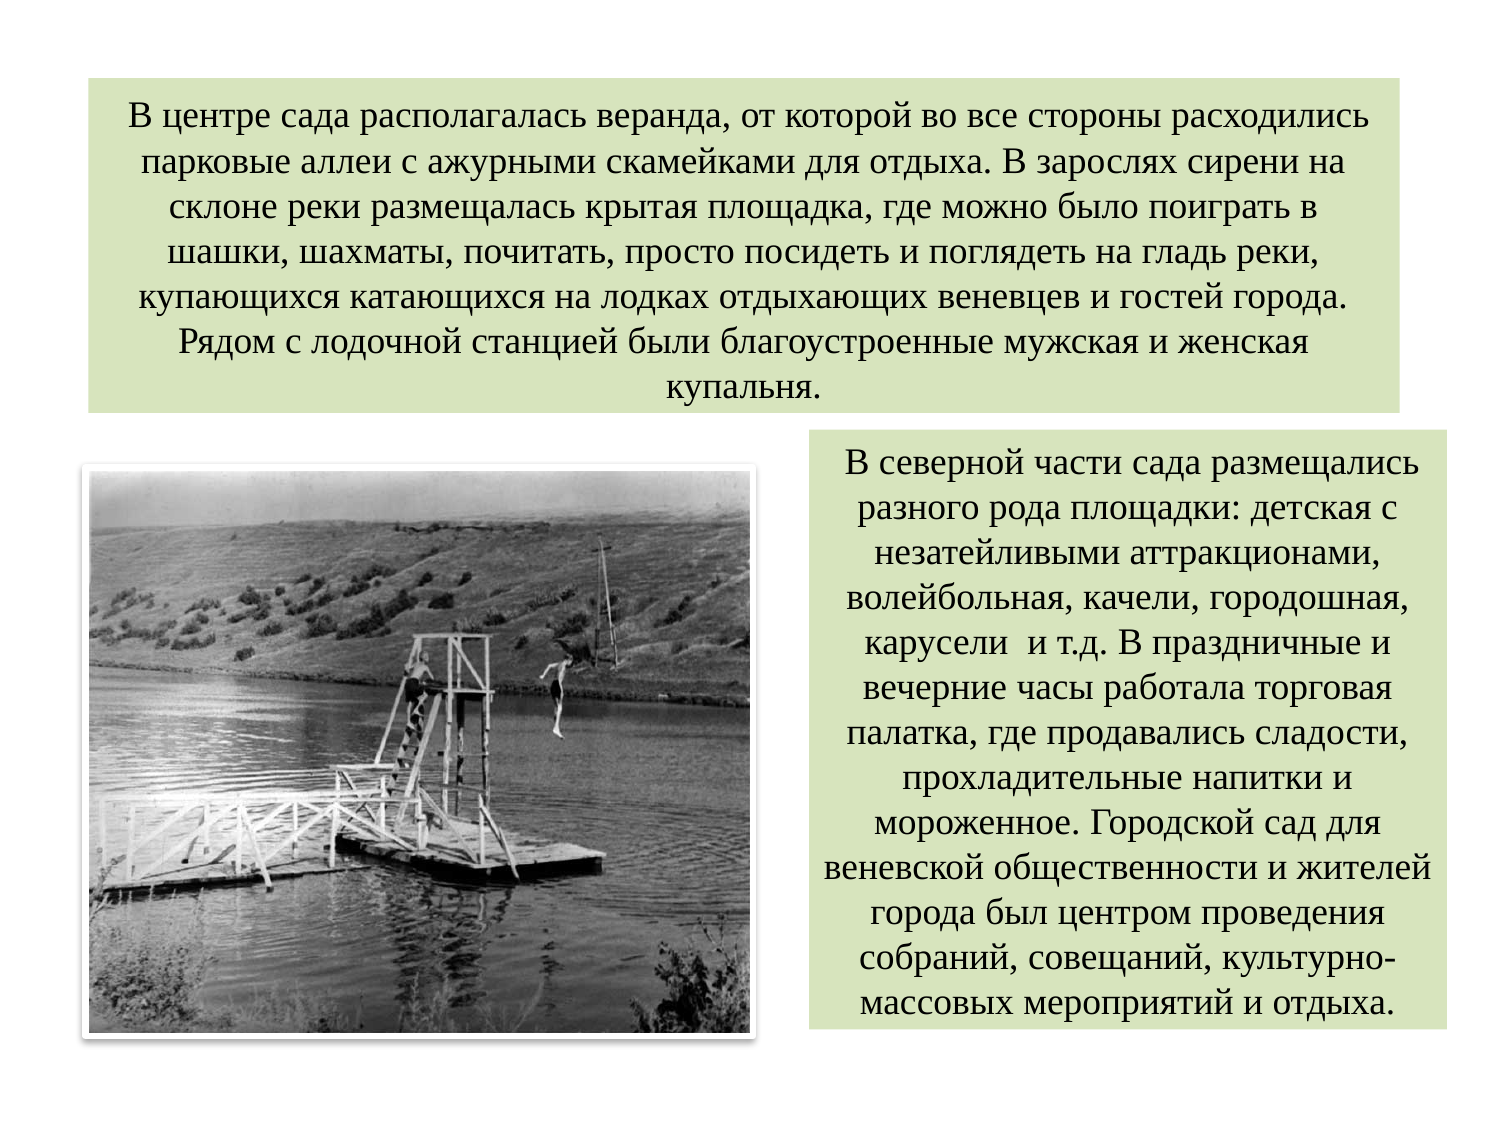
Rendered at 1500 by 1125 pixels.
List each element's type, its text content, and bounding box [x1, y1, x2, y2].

text_box В центре сада располагалась веранда, от которой во все стороны расходились парковые аллеи с ажурными скамейками для отдыха. В зарослях сирени на склоне реки размещалась крытая площадка, где можно было поиграть в шашки, шахматы, почитать, просто посидеть и поглядеть на гладь реки, купающихся катающихся на лодках отдыхающих веневцев и гостей города. Рядом с лодочной станцией были благоустроенные мужская и женская купальня. [88, 78, 1400, 413]
picture [88, 470, 751, 1034]
text_box В северной части сада размещались разного рода площадки: детская с незатейливыми аттракционами, волейбольная, качели, городошная, карусели и т.д. В праздничные и вечерние часы работала торговая палатка, где продавались сладости, прохладительные напитки и мороженное. Городской сад для веневской общественности и жителей города был центром проведения собраний, совещаний, культурно-массовых мероприятий и отдыха. [809, 429, 1447, 1030]
